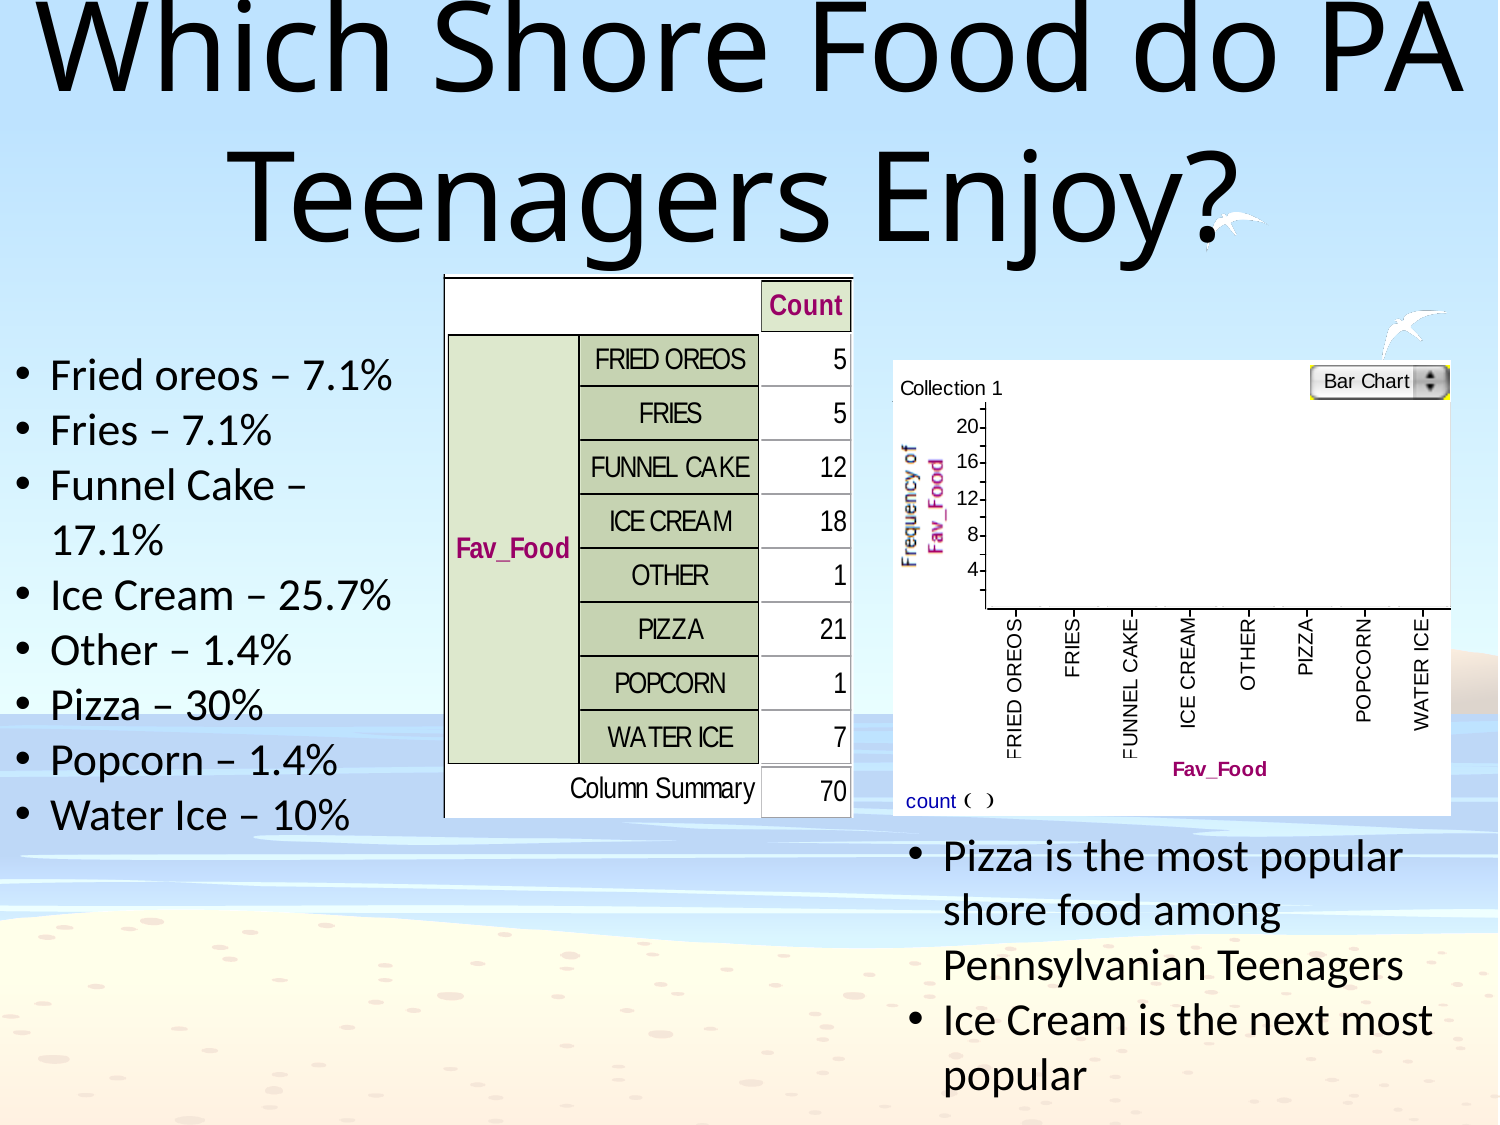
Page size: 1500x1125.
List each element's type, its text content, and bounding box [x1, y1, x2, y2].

picture [892, 233, 1454, 818]
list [443, 274, 854, 818]
text_box Fried oreos – 7.1% Fries – 7.1% Funnel Cake – 17.1% Ice Cream – 25.7% Other – 1.4% Pizza – 30% Popcorn – 1.4% Water Ice – 10% [0, 337, 444, 848]
text_box Pizza is the most popular shore food among Pennsylvanian Teenagers Ice Cream is the next most popular [892, 817, 1500, 1108]
title Which Shore Food do PA Teenagers Enjoy? [0, 0, 1500, 233]
